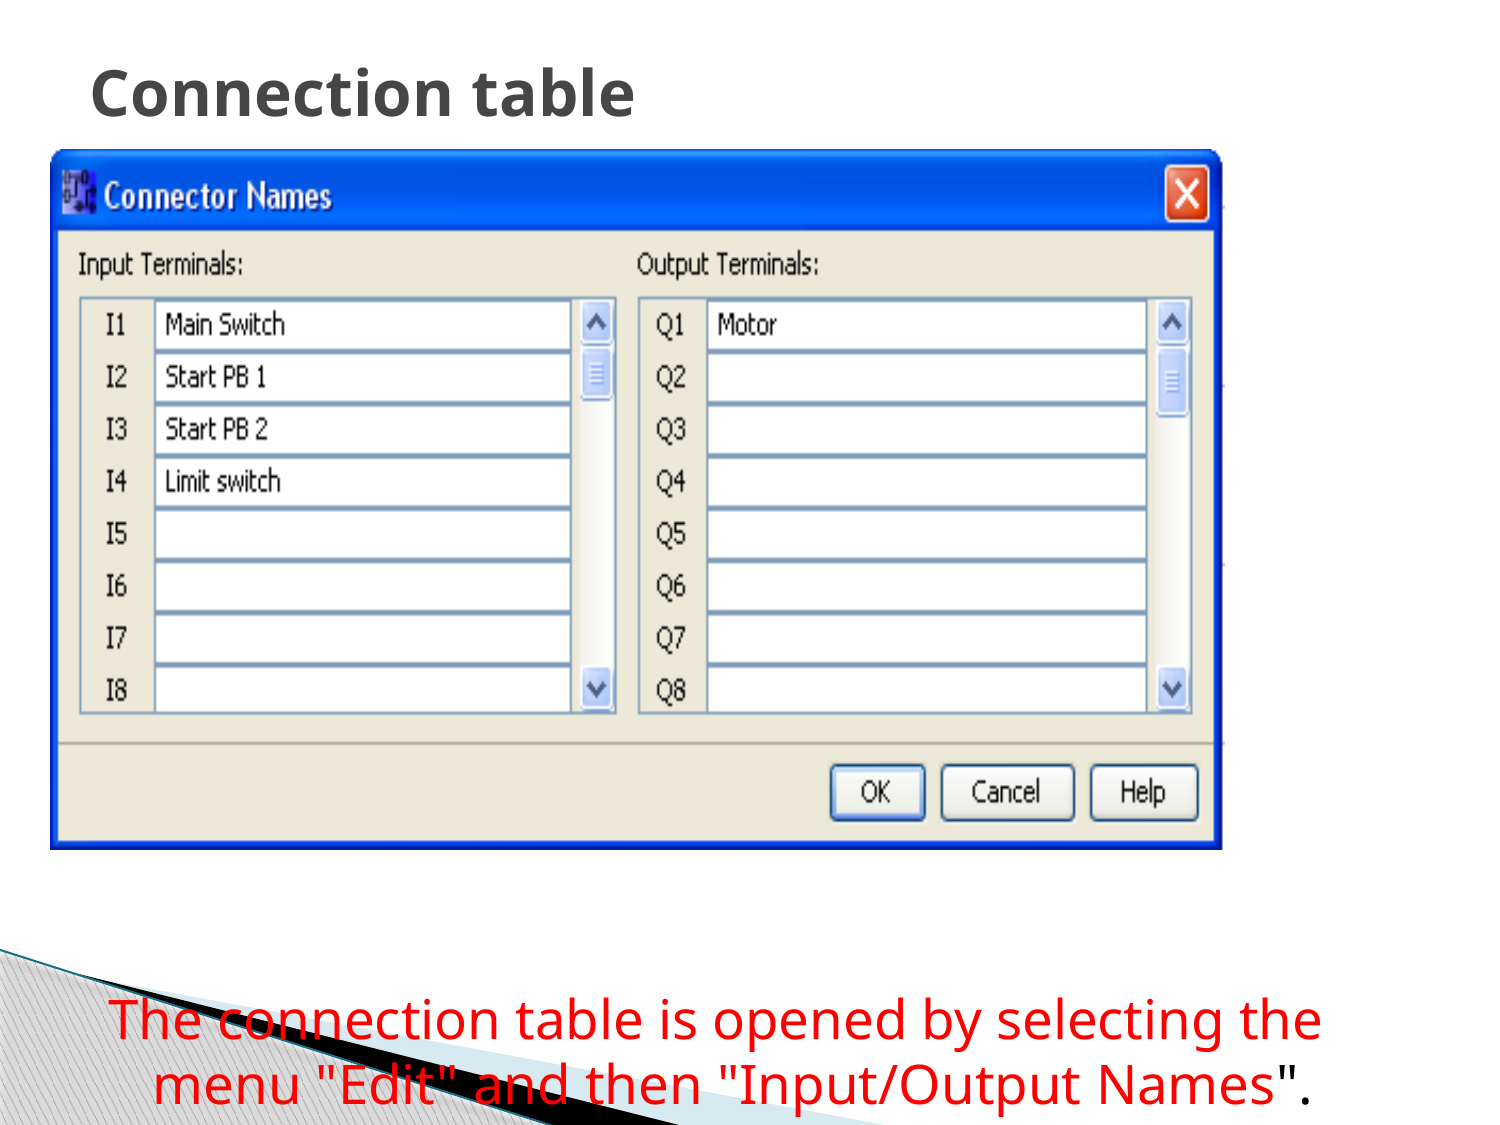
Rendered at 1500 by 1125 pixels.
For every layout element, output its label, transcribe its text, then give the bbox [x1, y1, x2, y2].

picture [49, 149, 1226, 851]
list The connection table is opened by selecting the menu "Edit" and then "Input/Output Names". [75, 243, 1425, 1125]
title Connection table [75, 45, 1425, 138]
